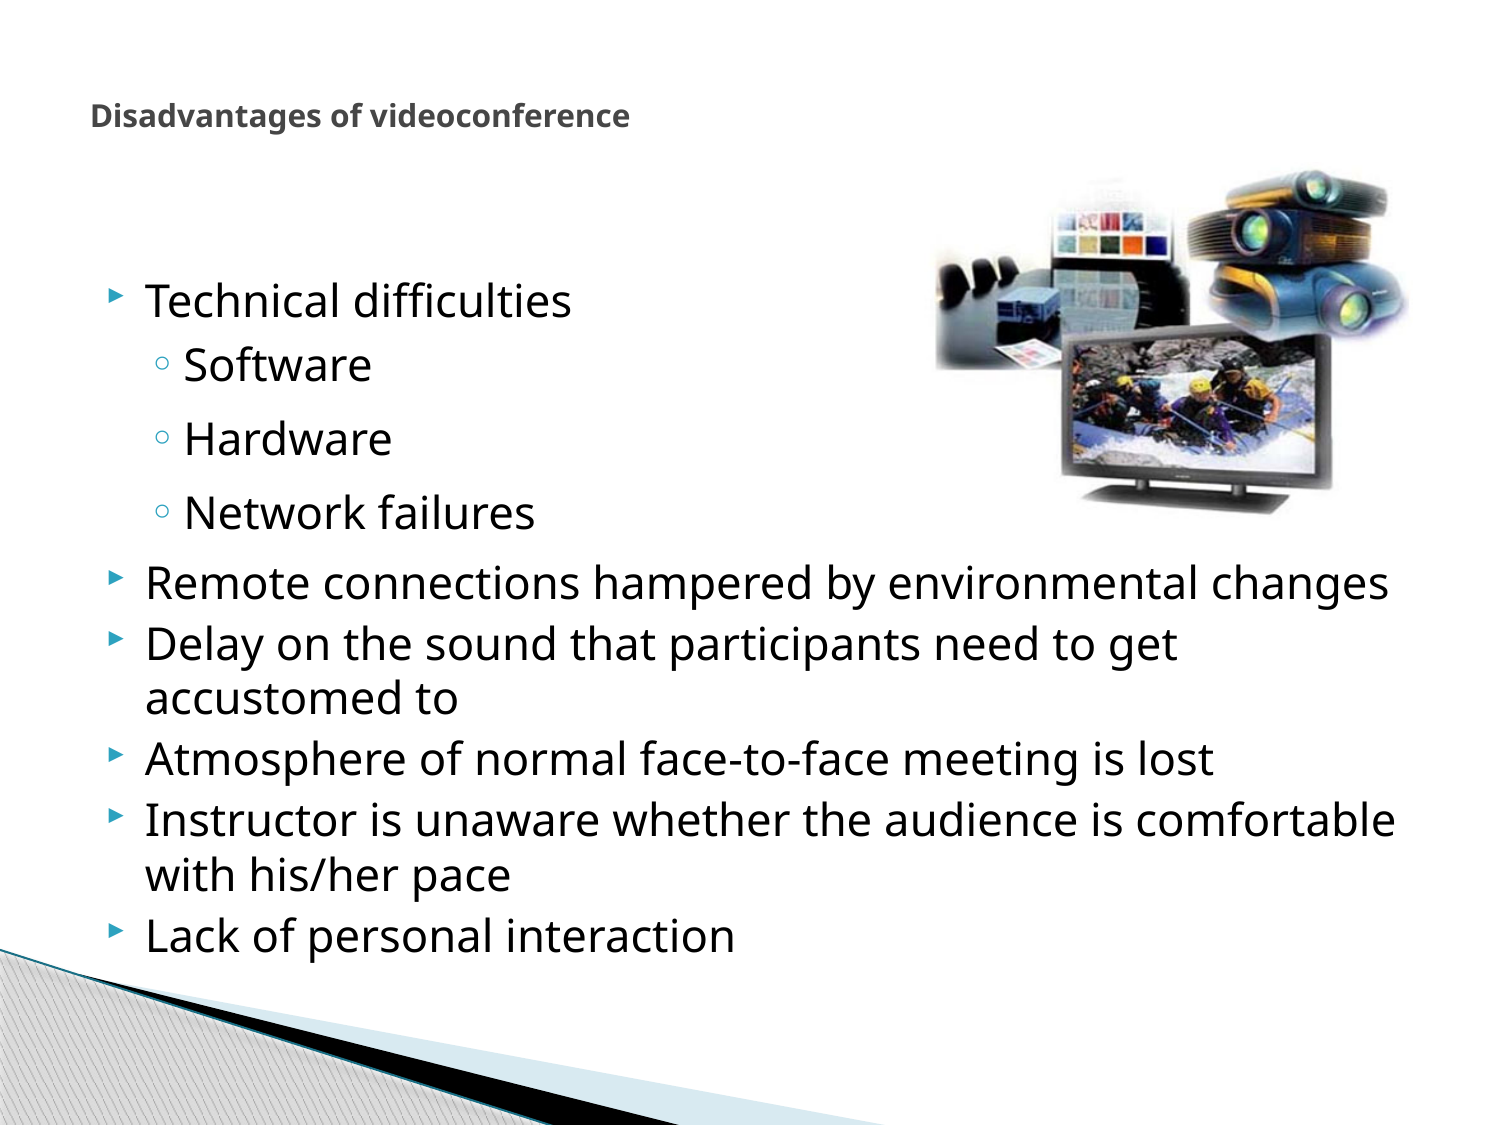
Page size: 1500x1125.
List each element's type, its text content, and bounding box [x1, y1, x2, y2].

title Disadvantages of videoconference [75, 50, 1425, 180]
picture [924, 162, 1413, 526]
list Technical difficulties Software Hardware Network failures Remote connections hampered by environmental changes Delay on the sound that participants need to get accustomed to Atmosphere of normal face-to-face meeting is lost Instructor is unaware whether the audience is comfortable with his/her pace Lack of personal interaction [75, 200, 1425, 986]
